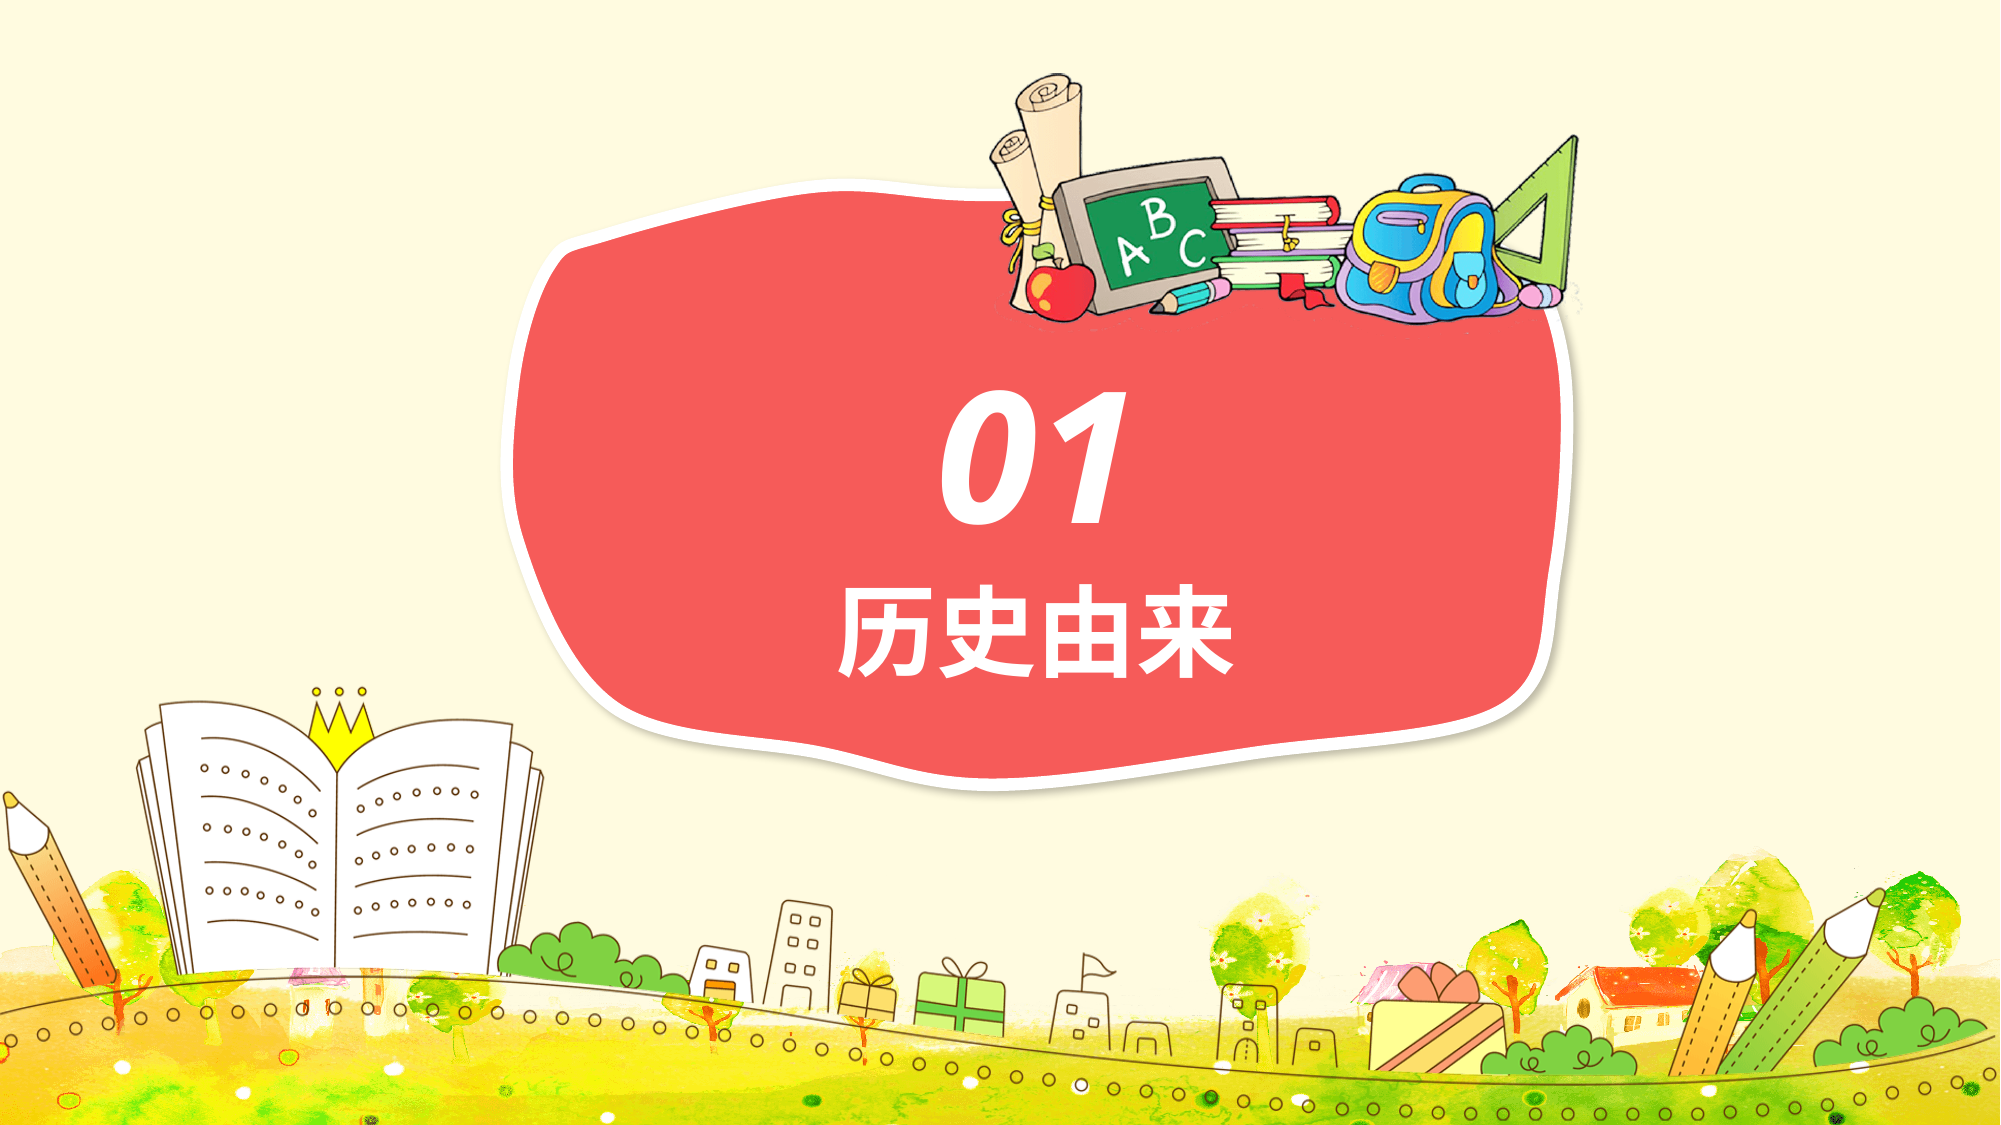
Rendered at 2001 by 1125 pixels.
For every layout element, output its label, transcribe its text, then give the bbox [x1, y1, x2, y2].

picture [0, 683, 2000, 1125]
picture [977, 47, 1598, 358]
text_box 历史由来 [822, 562, 1252, 683]
text_box [1153, 358, 1569, 683]
text_box 01 [921, 333, 1153, 568]
text_box [505, 183, 977, 683]
